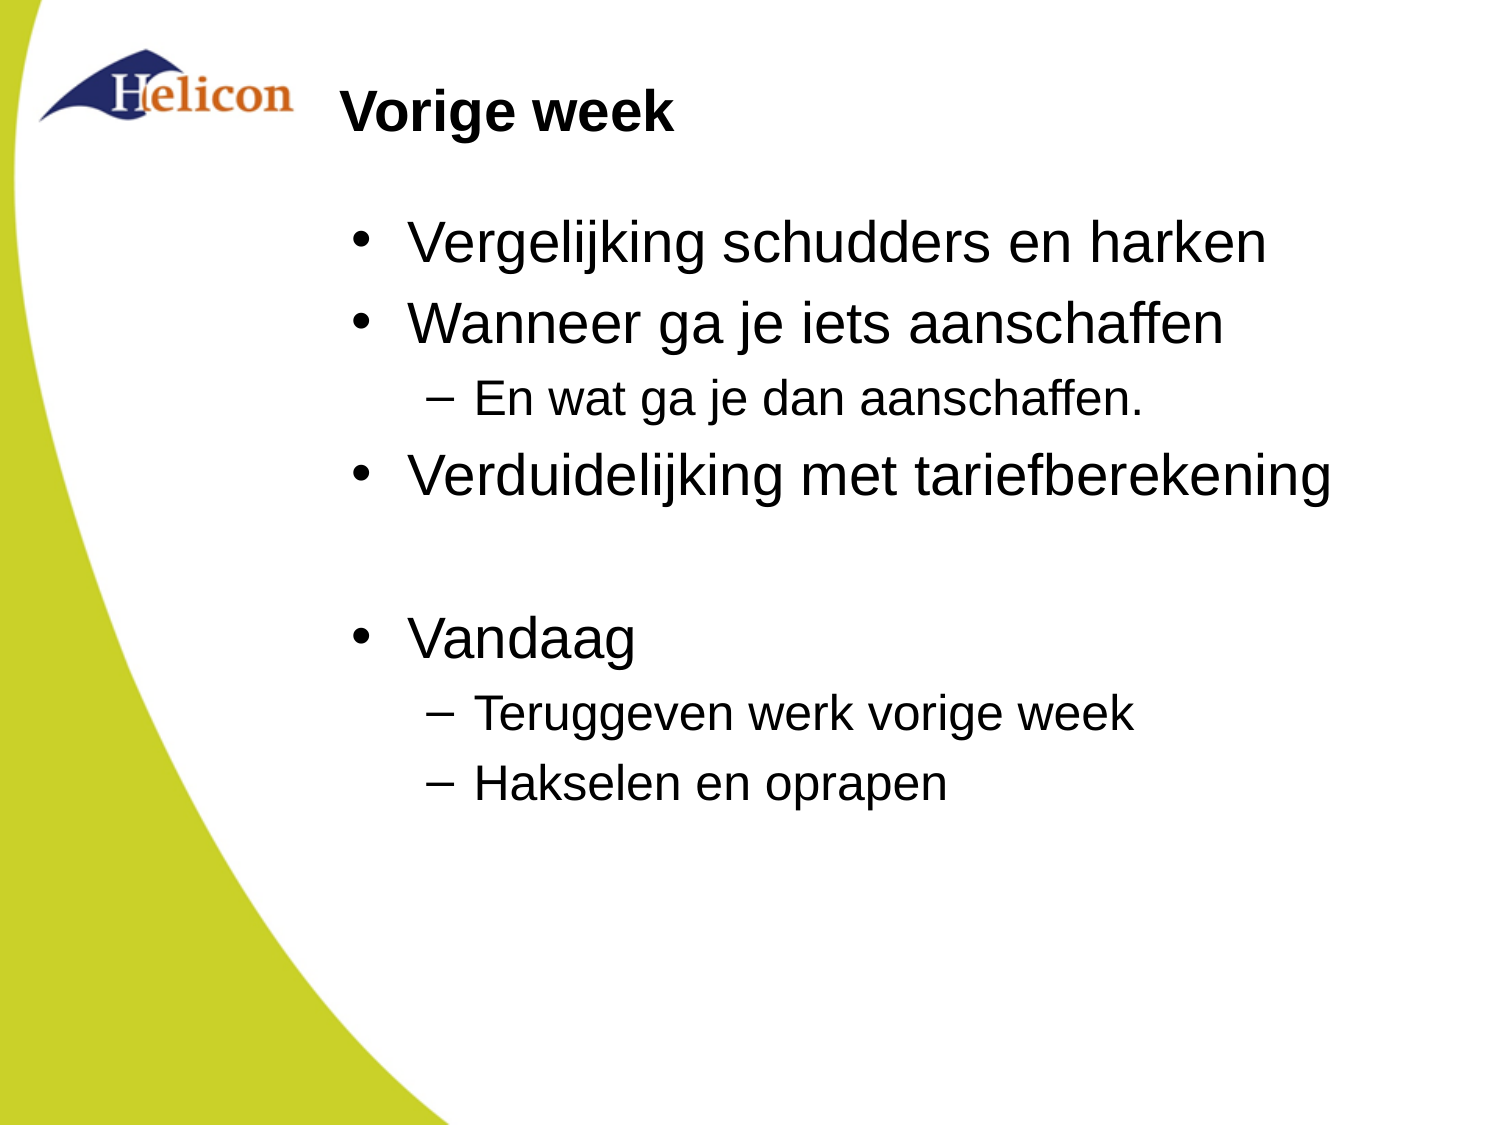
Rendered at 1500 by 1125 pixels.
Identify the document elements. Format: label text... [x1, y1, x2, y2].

picture [0, 0, 1500, 1125]
title Vorige week [324, 54, 1415, 161]
list Vergelijking schudders en harken Wanneer ga je iets aanschaffen En wat ga je dan aanschaffen. Verduidelijking met tariefberekening Vandaag Teruggeven werk vorige week Hakselen en oprapen [336, 196, 1425, 1005]
